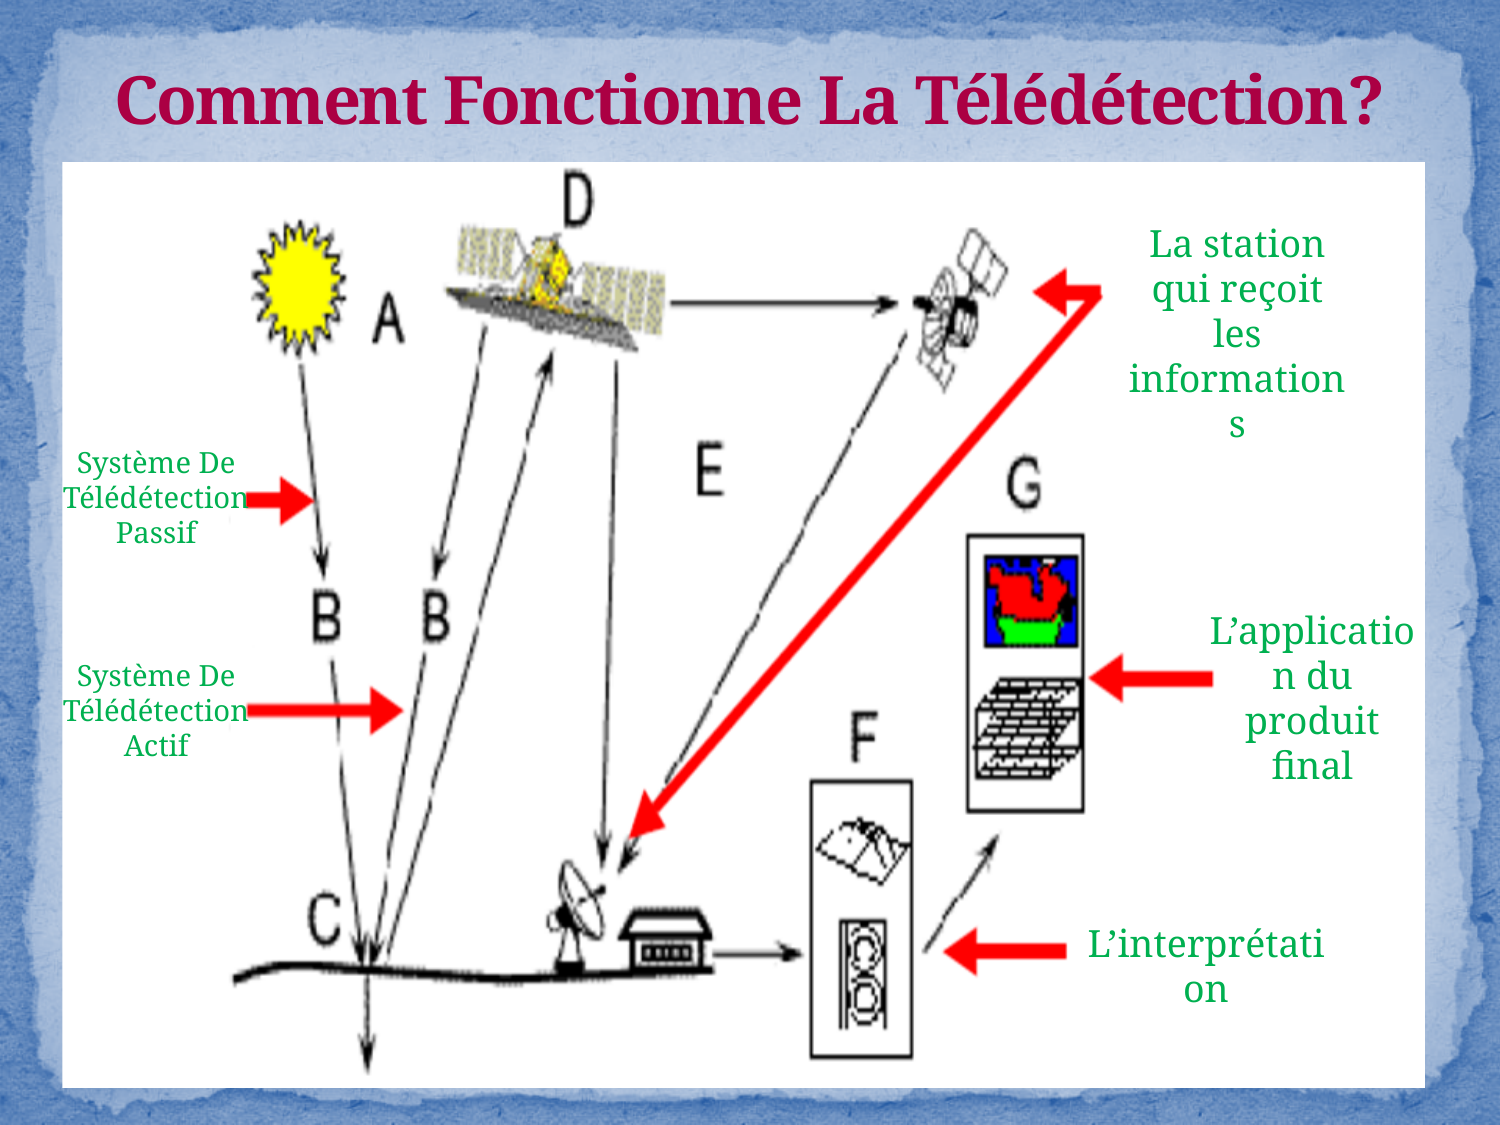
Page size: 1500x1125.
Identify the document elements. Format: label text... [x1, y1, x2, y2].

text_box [24, 162, 1438, 1088]
text_box Comment Fonctionne La Télédétection? [0, 50, 1500, 250]
